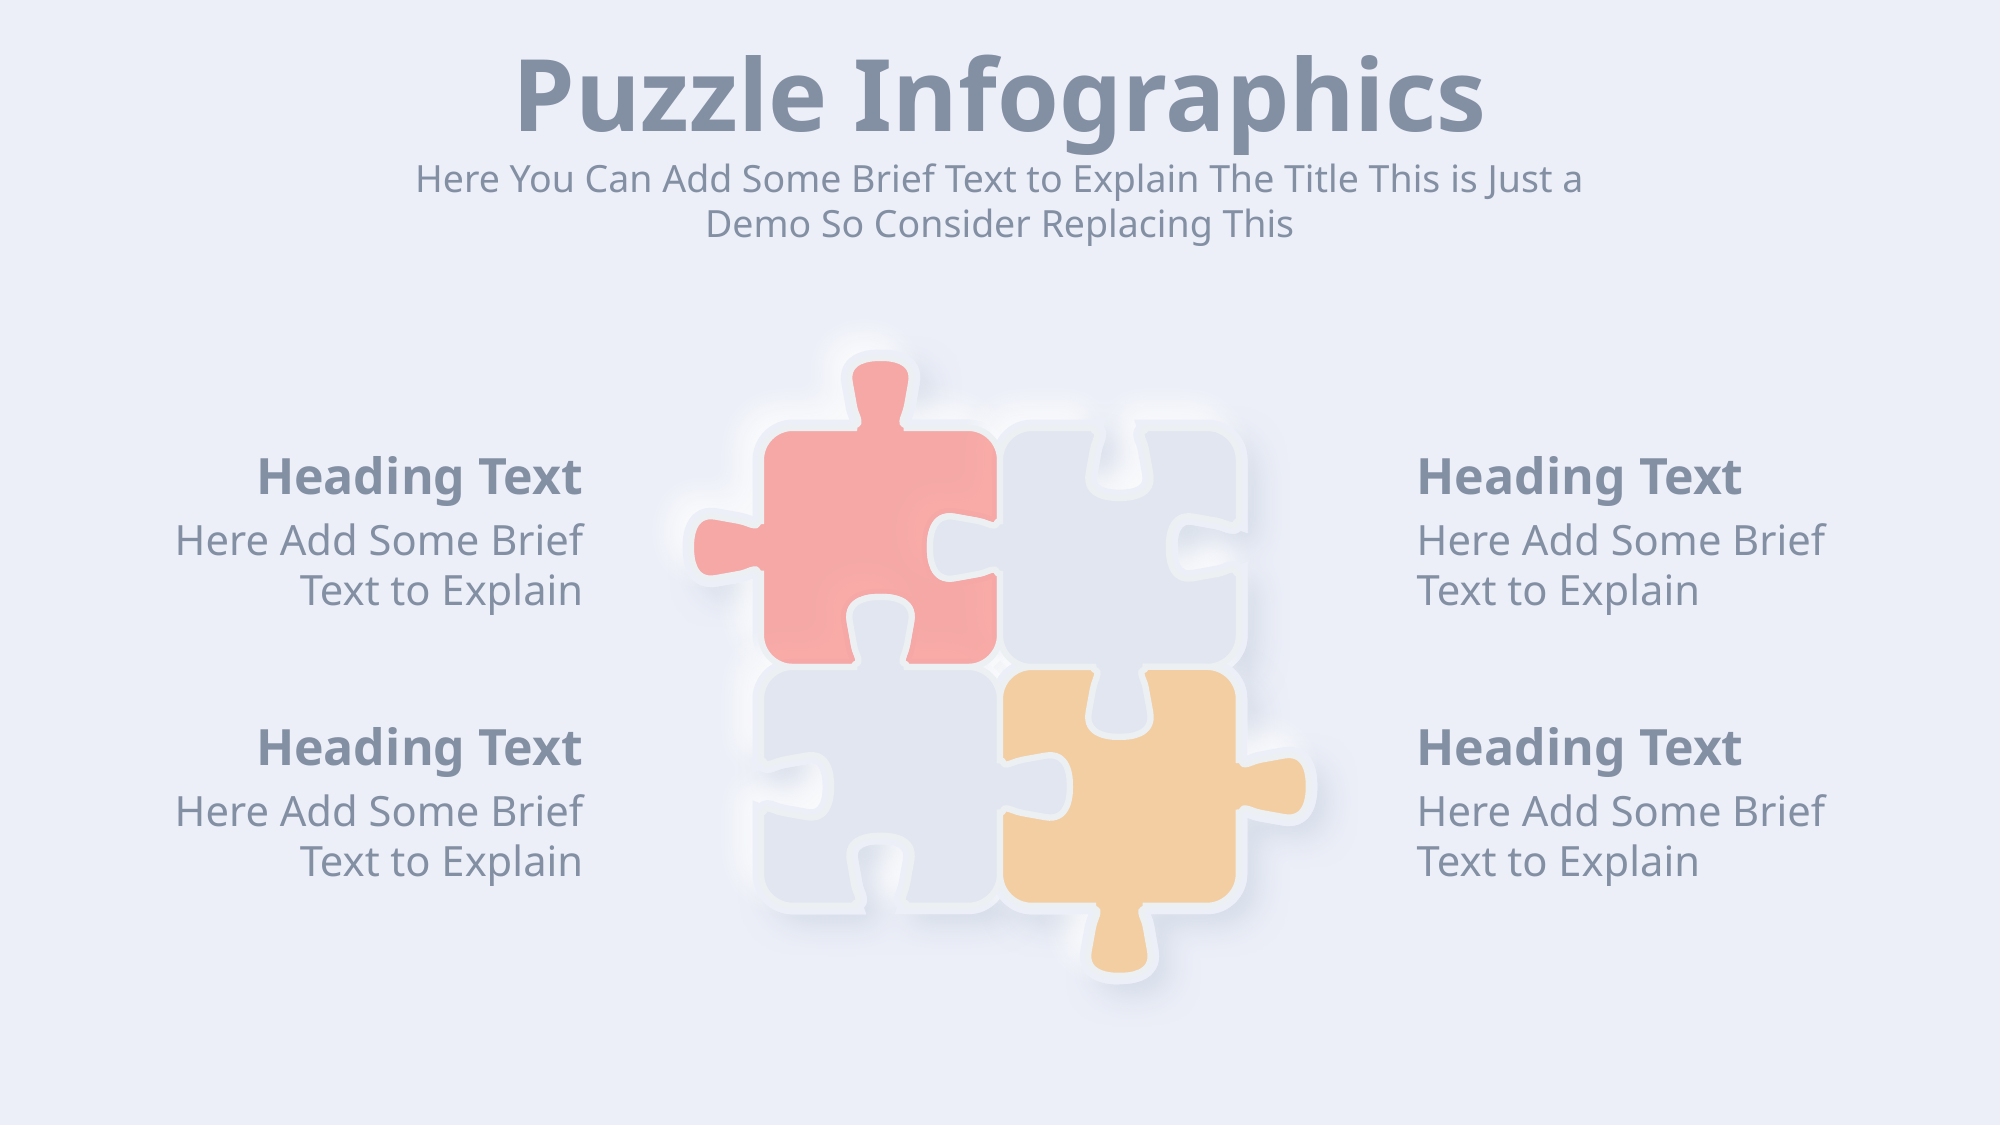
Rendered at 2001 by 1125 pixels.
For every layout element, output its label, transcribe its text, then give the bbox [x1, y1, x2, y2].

text_box Here Add Some Brief Text to Explain [107, 777, 598, 893]
text_box Heading Text [1401, 708, 1893, 777]
text_box Here Add Some Brief Text to Explain [107, 506, 598, 622]
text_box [682, 349, 1318, 985]
text_box Heading Text [107, 708, 598, 777]
text_box Heading Text [1401, 437, 1893, 506]
text_box Here Add Some Brief Text to Explain [1401, 506, 1893, 622]
text_box Here You Can Add Some Brief Text to Explain The Title This is Just a Demo So Consider Replacing This [345, 147, 1655, 253]
text_box Here Add Some Brief Text to Explain [1401, 777, 1893, 893]
text_box Puzzle Infographics [416, 23, 1584, 147]
text_box Heading Text [107, 437, 598, 506]
